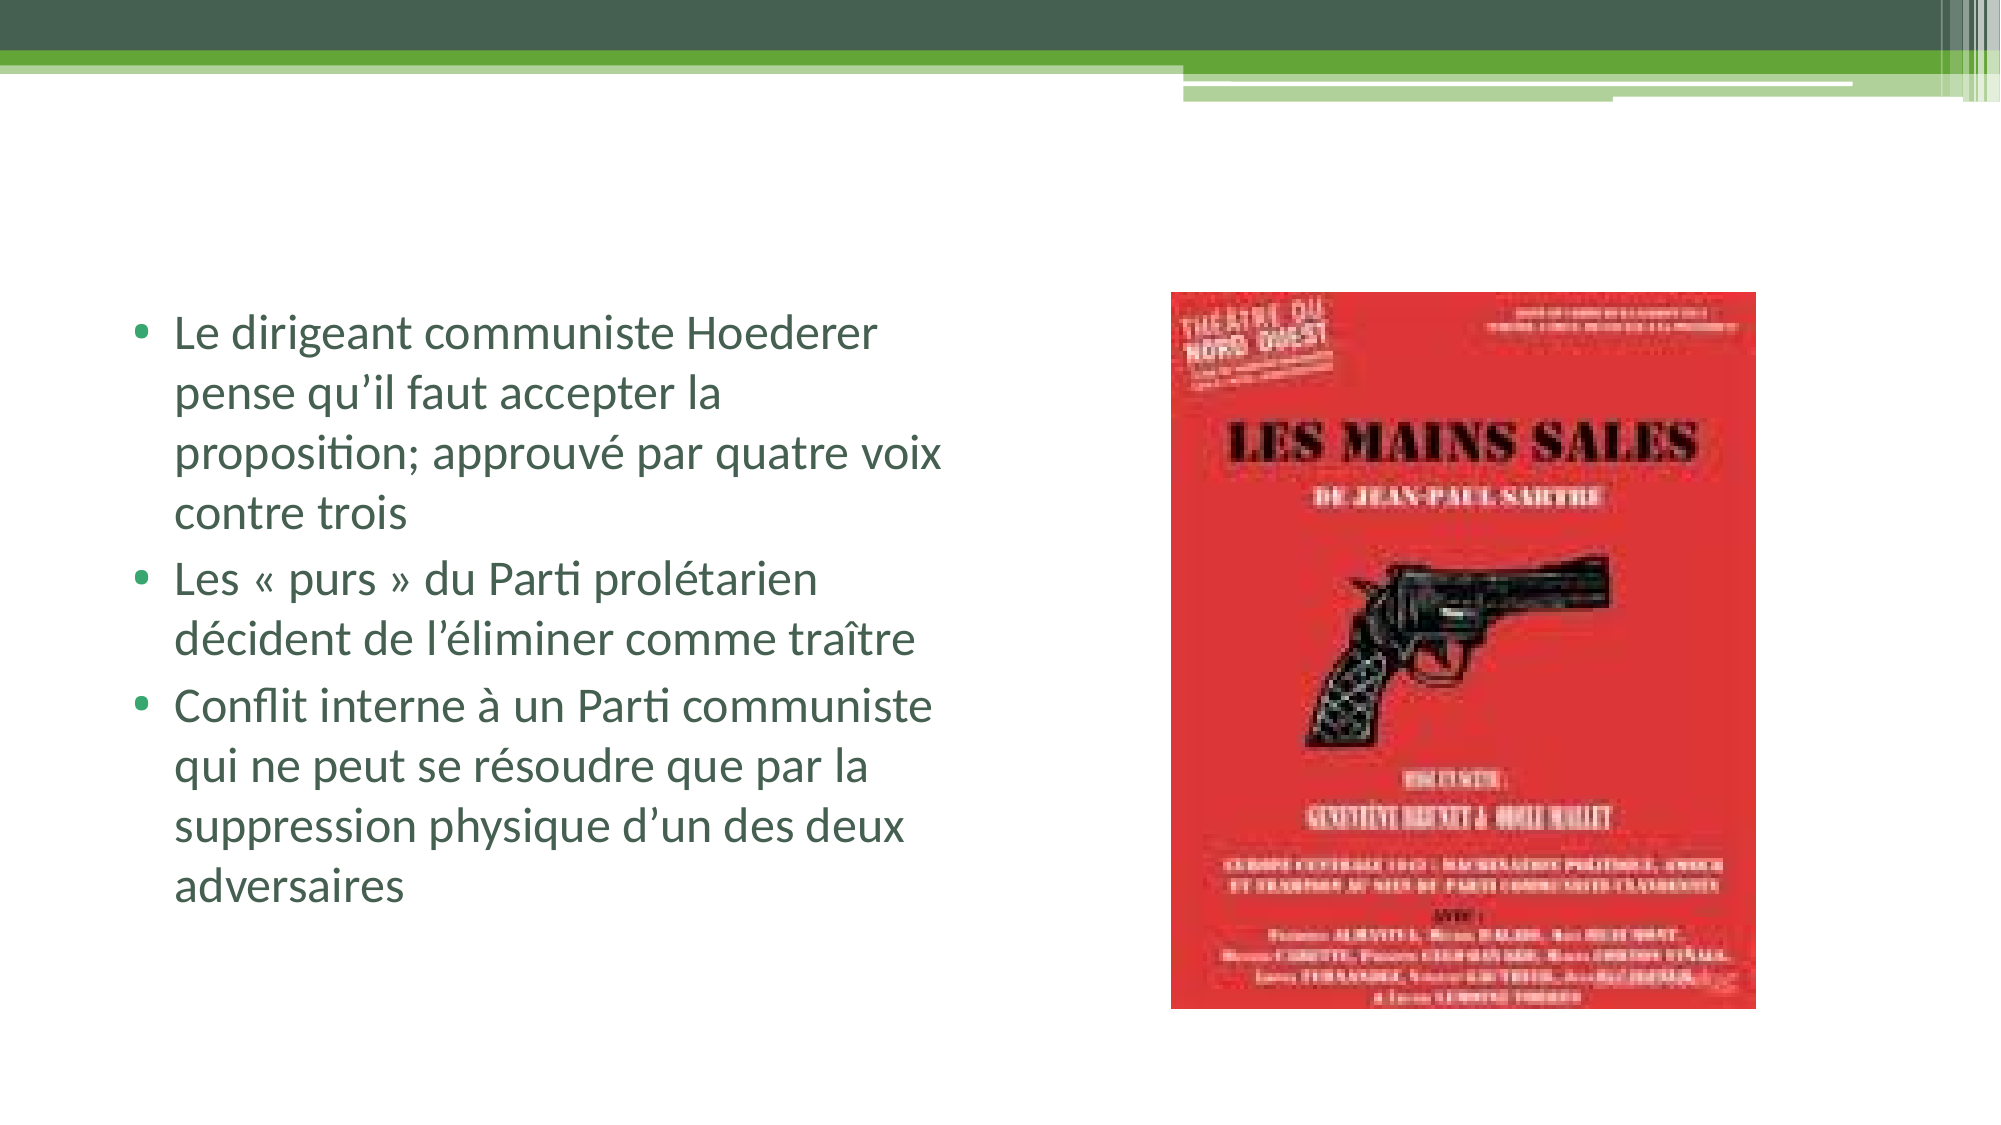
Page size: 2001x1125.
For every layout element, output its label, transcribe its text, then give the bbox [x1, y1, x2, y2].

list Le dirigeant communiste Hoederer pense qu’il faut accepter la proposition; approuvé par quatre voix contre trois Les « purs » du Parti prolétarien décident de l’éliminer comme traître Conflit interne à un Parti communiste qui ne peut se résoudre que par la suppression physique d’un des deux adversaires [99, 292, 981, 1082]
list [1171, 292, 1756, 1009]
